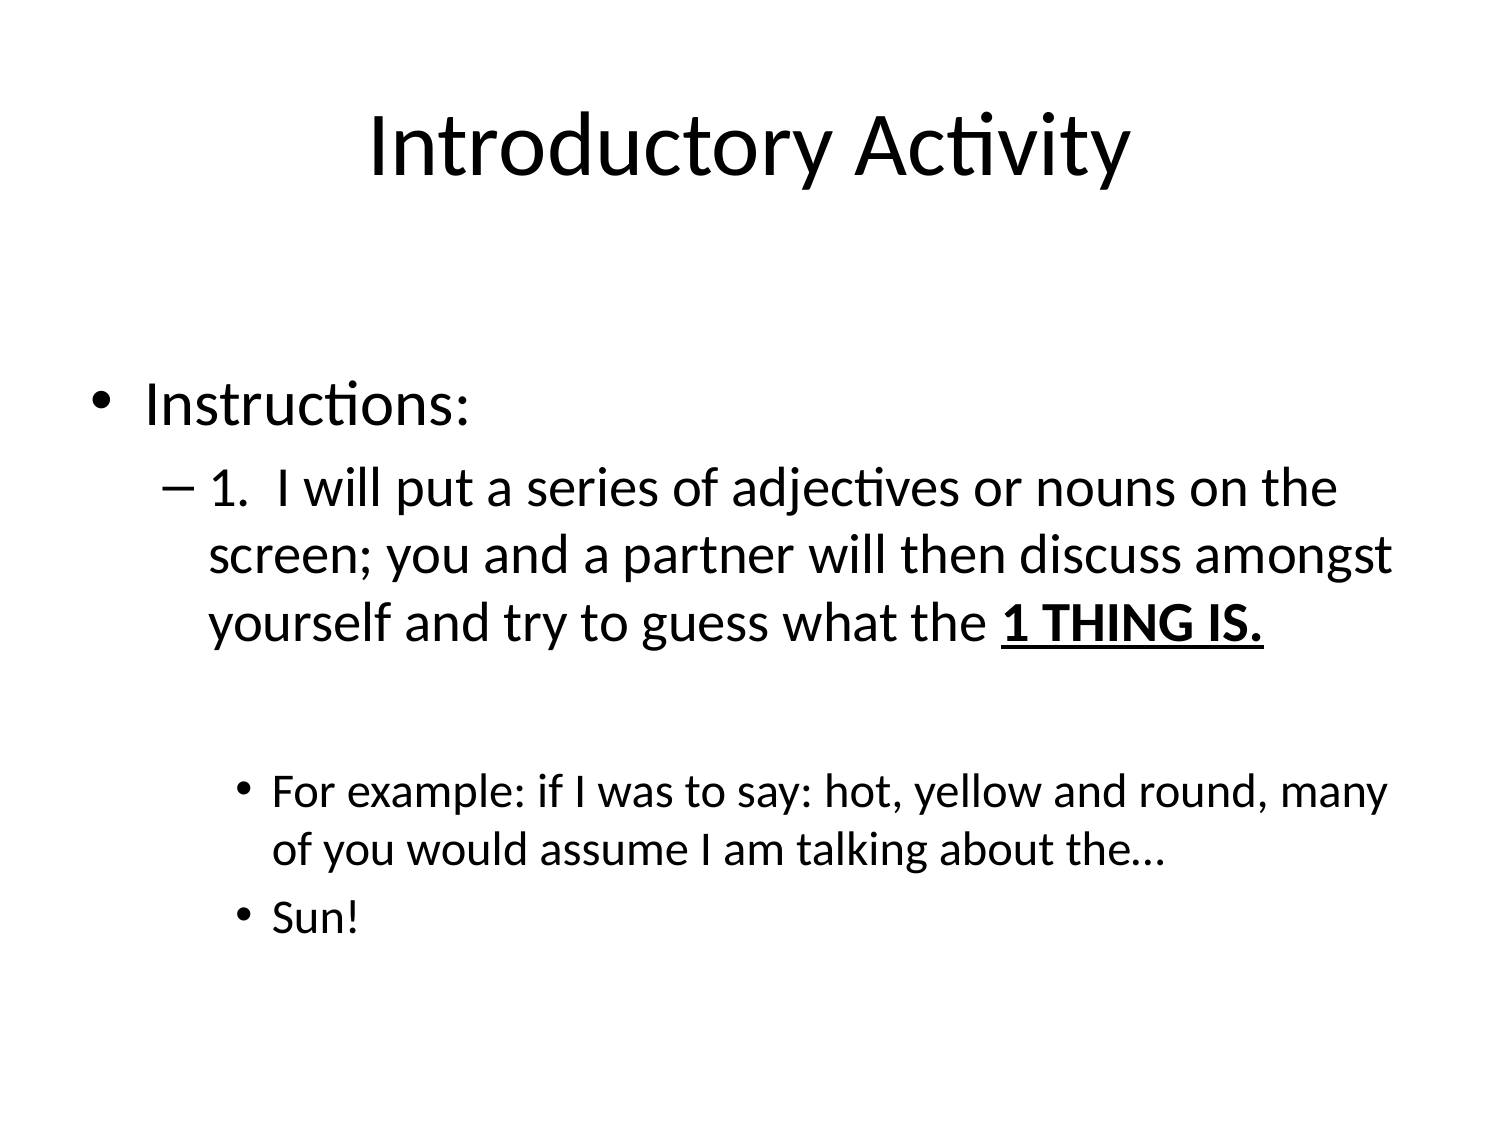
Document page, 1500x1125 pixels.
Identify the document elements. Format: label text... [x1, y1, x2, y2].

list Instructions: 1. I will put a series of adjectives or nouns on the screen; you and a partner will then discuss amongst yourself and try to guess what the 1 THING IS. For example: if I was to say: hot, yellow and round, many of you would assume I am talking about the… Sun! [75, 262, 1425, 1005]
title Introductory Activity [75, 45, 1425, 233]
